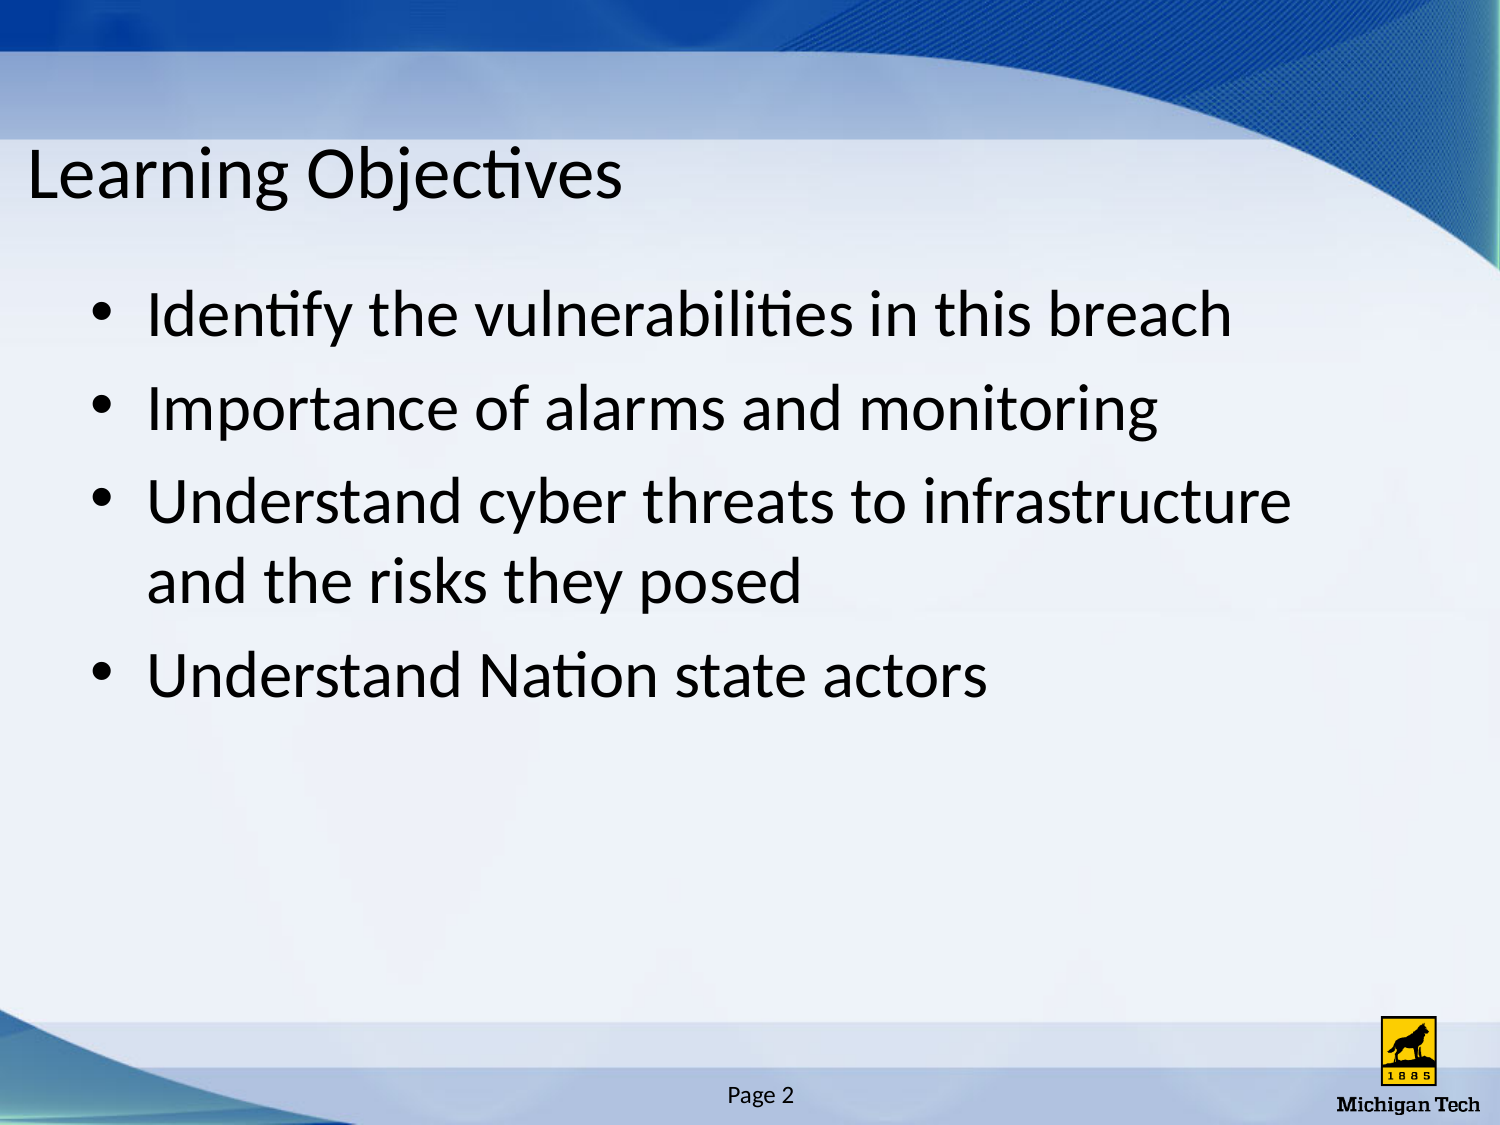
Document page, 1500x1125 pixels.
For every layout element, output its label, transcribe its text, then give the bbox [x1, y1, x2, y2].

picture [0, 0, 1500, 1125]
title Learning Objectives [12, 75, 1263, 263]
list Identify the vulnerabilities in this breach Importance of alarms and monitoring Understand cyber threats to infrastructure and the risks they posed Understand Nation state actors [75, 262, 1425, 1063]
